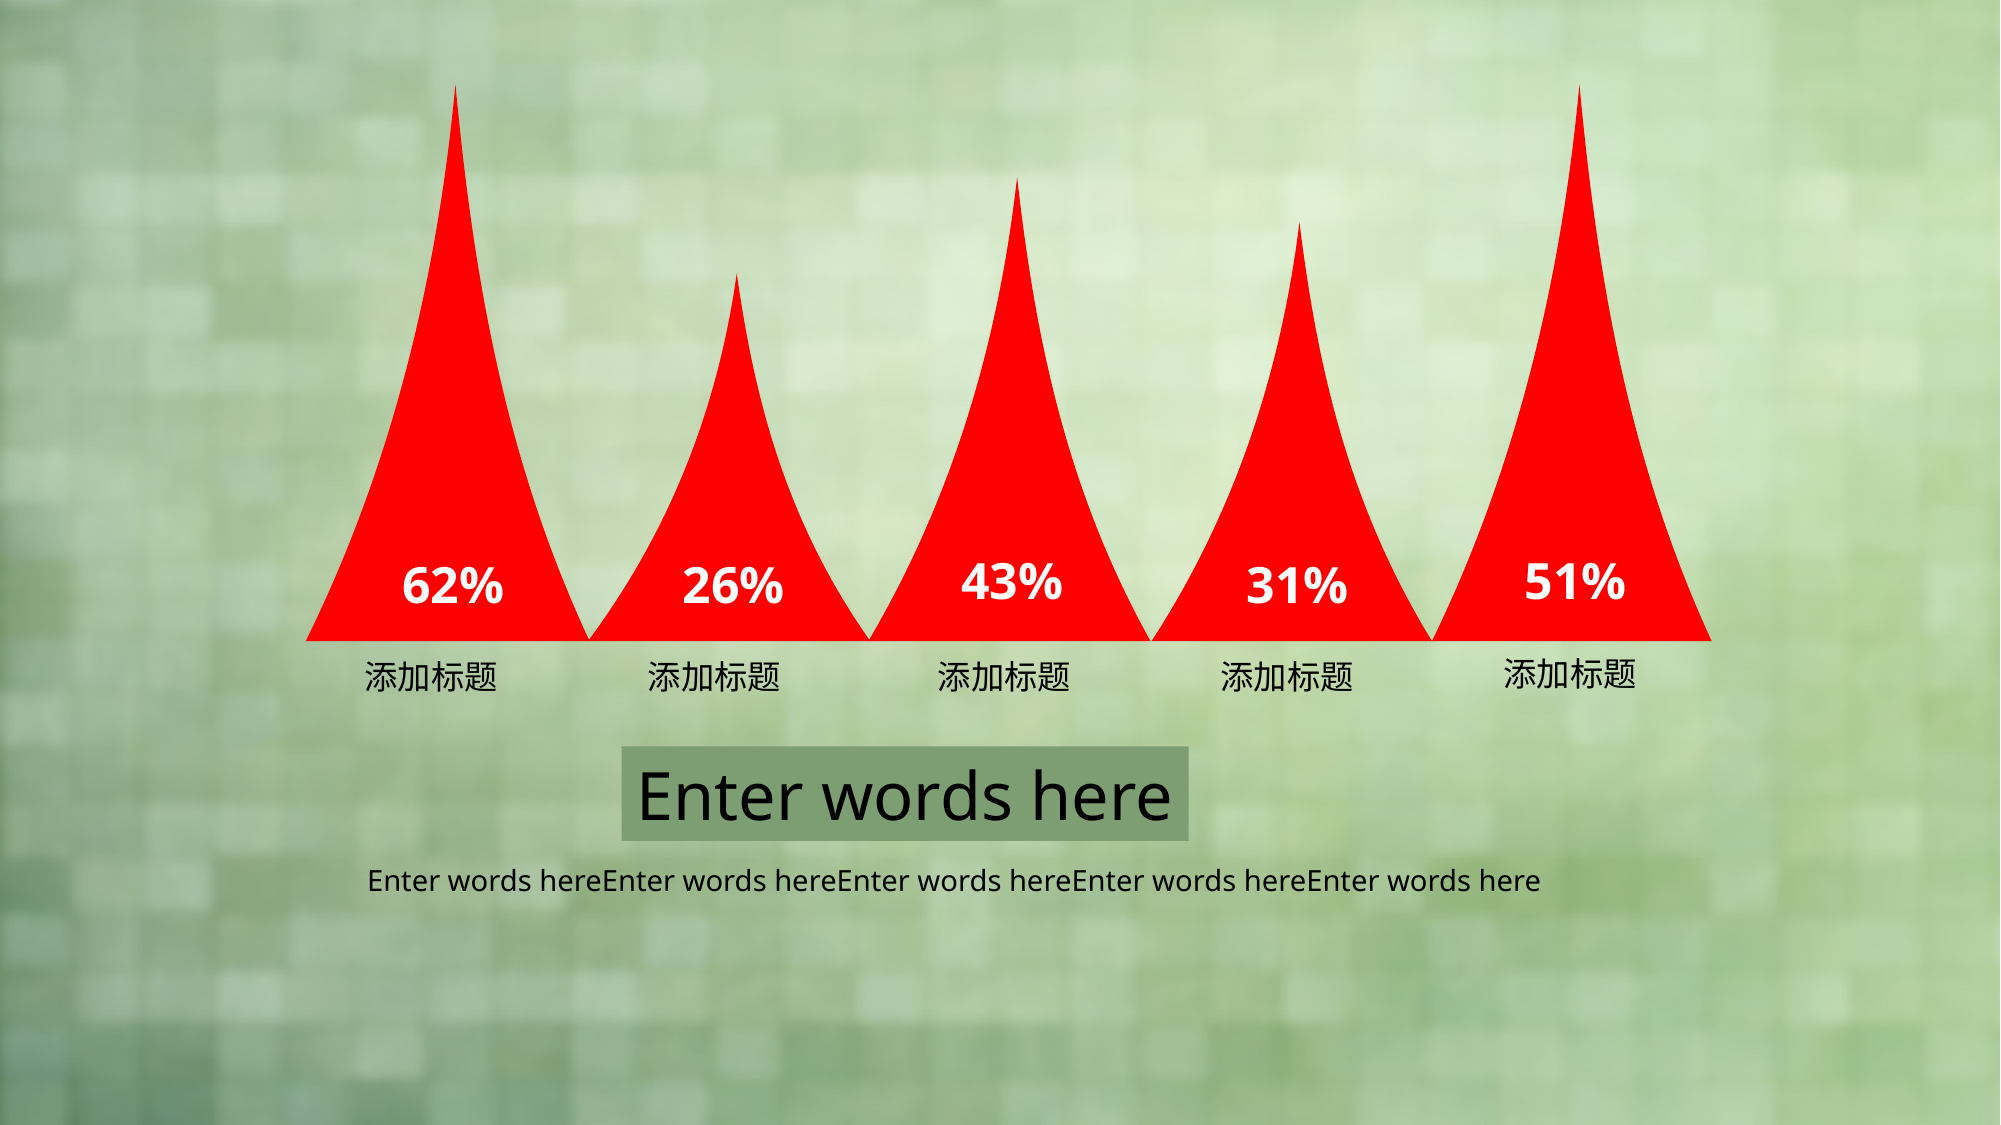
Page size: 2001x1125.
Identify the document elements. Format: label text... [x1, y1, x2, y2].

text_box [869, 177, 1151, 642]
text_box 添加标题 [1489, 646, 1678, 701]
text_box [305, 84, 589, 642]
text_box 31% [1231, 546, 1409, 622]
text_box 26% [667, 546, 845, 622]
text_box 51% [1510, 542, 1687, 618]
text_box Enter words hereEnter words hereEnter words hereEnter words hereEnter words here [352, 854, 1672, 905]
text_box 添加标题 [633, 648, 822, 704]
text_box 43% [946, 542, 1124, 618]
text_box 62% [387, 546, 565, 622]
text_box [587, 273, 871, 642]
picture [0, 0, 2000, 1125]
text_box 添加标题 [1205, 648, 1395, 704]
text_box 添加标题 [923, 648, 1112, 704]
text_box [1431, 84, 1712, 642]
text_box 添加标题 [350, 648, 539, 704]
text_box Enter words here [621, 746, 1189, 841]
text_box [1151, 222, 1432, 642]
